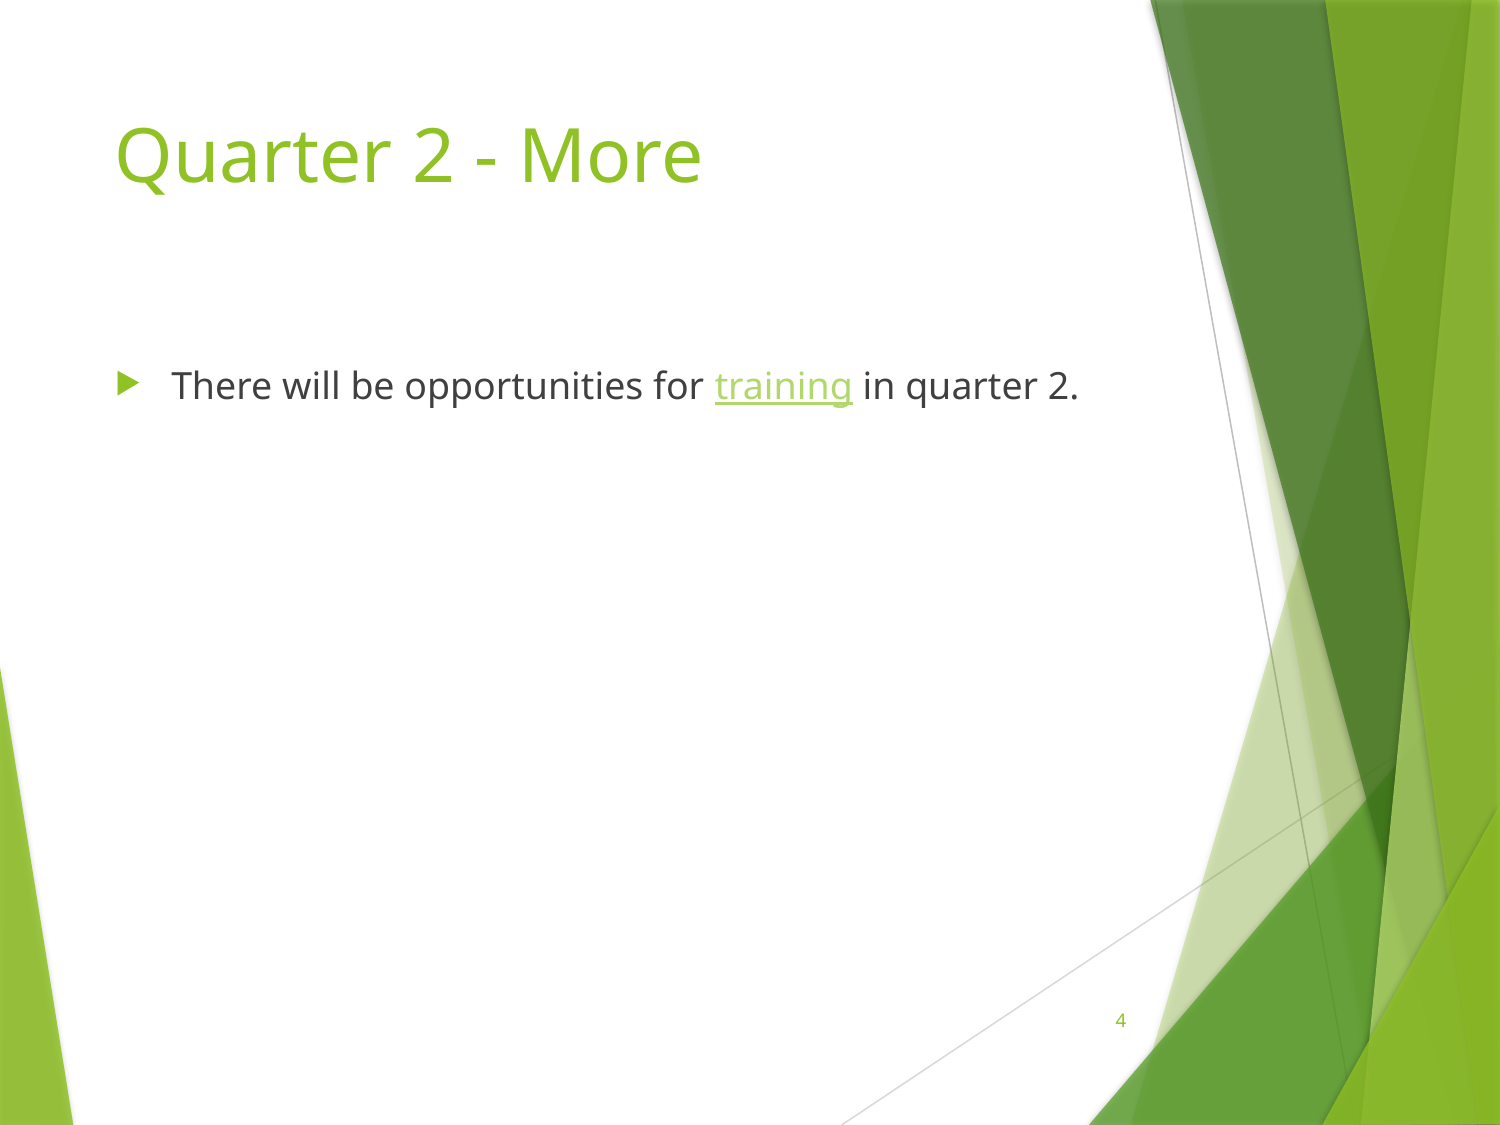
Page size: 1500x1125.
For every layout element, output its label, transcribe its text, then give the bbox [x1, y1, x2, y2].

list There will be opportunities for training in quarter 2. [99, 354, 1142, 992]
title Quarter 2 - More [99, 99, 1142, 317]
slide_number 4 [1057, 991, 1142, 1051]
